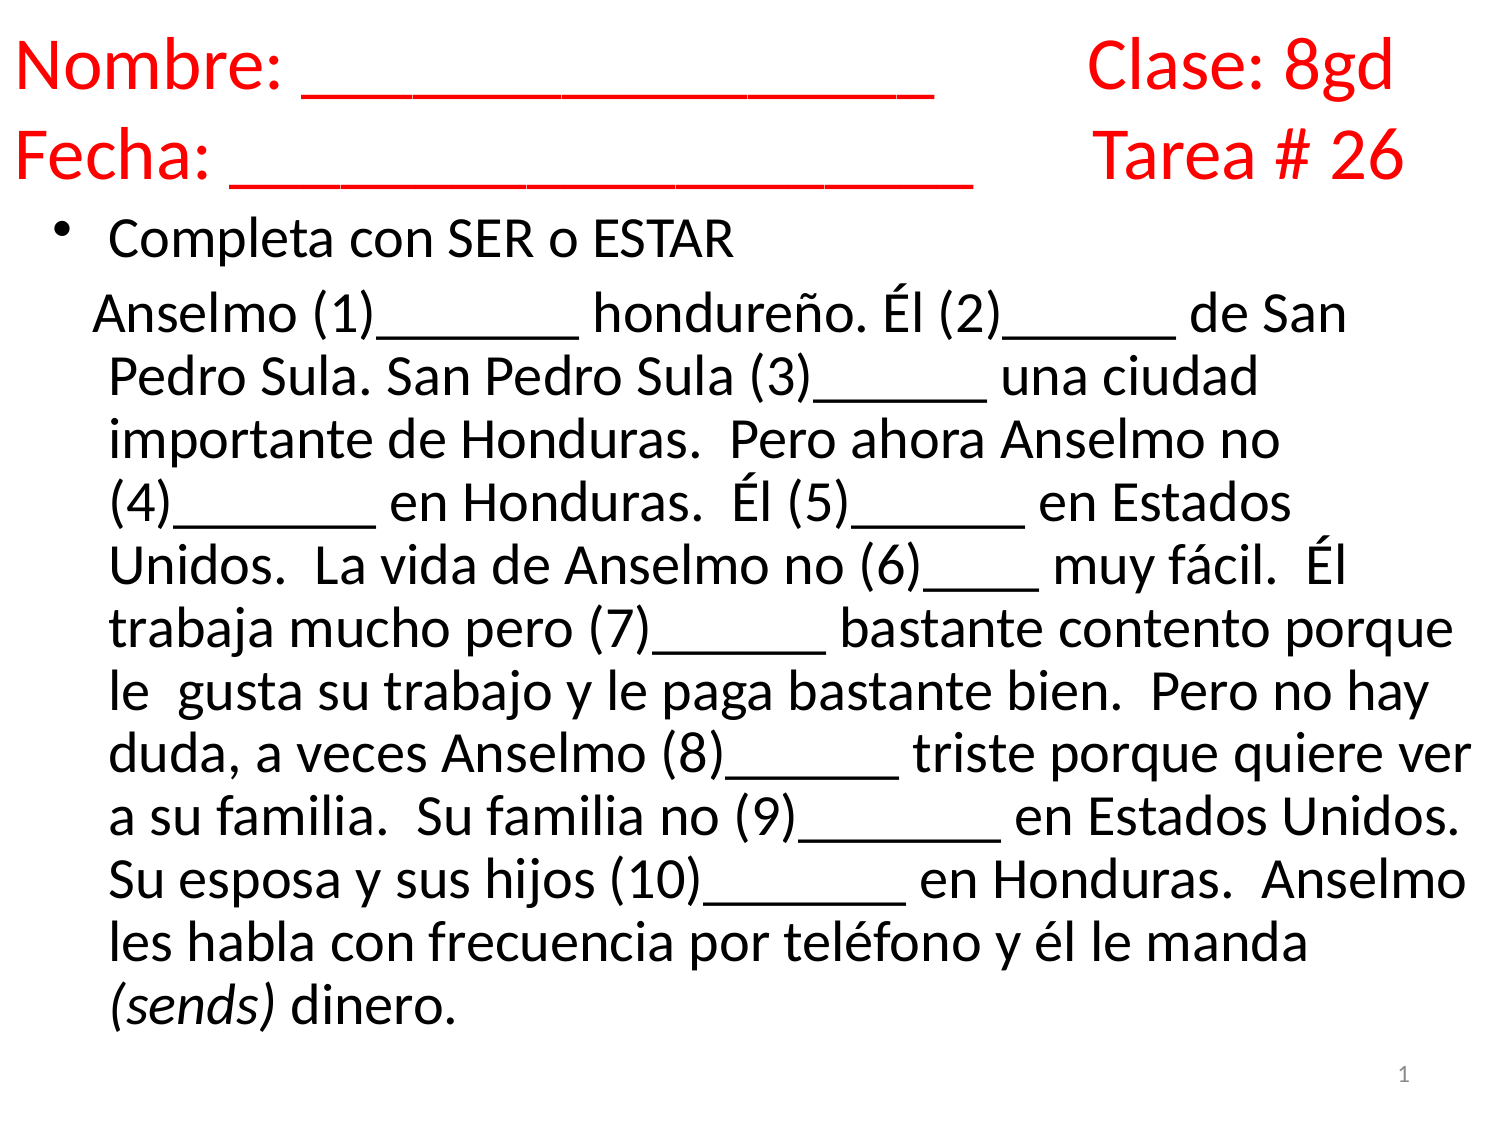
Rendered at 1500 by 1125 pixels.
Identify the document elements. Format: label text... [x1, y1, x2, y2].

text_box Completa con SER o ESTAR Anselmo (1)_______ hondureño. Él (2)______ de San Pedro Sula. San Pedro Sula (3)______ una ciudad importante de Honduras. Pero ahora Anselmo no (4)_______ en Honduras. Él (5)______ en Estados Unidos. La vida de Anselmo no (6)____ muy fácil. Él trabaja mucho pero (7)______ bastante contento porque le gusta su trabajo y le paga bastante bien. Pero no hay duda, a veces Anselmo (8)______ triste porque quiere ver a su familia. Su familia no (9)_______ en Estados Unidos. Su esposa y sus hijos (10)_______ en Honduras. Anselmo les habla con frecuencia por teléfono y él le manda (sends) dinero. [37, 199, 1500, 1113]
text_box Nombre: _________________ Clase: 8gd Fecha: ____________________ Tarea # 26 [0, 7, 1500, 151]
